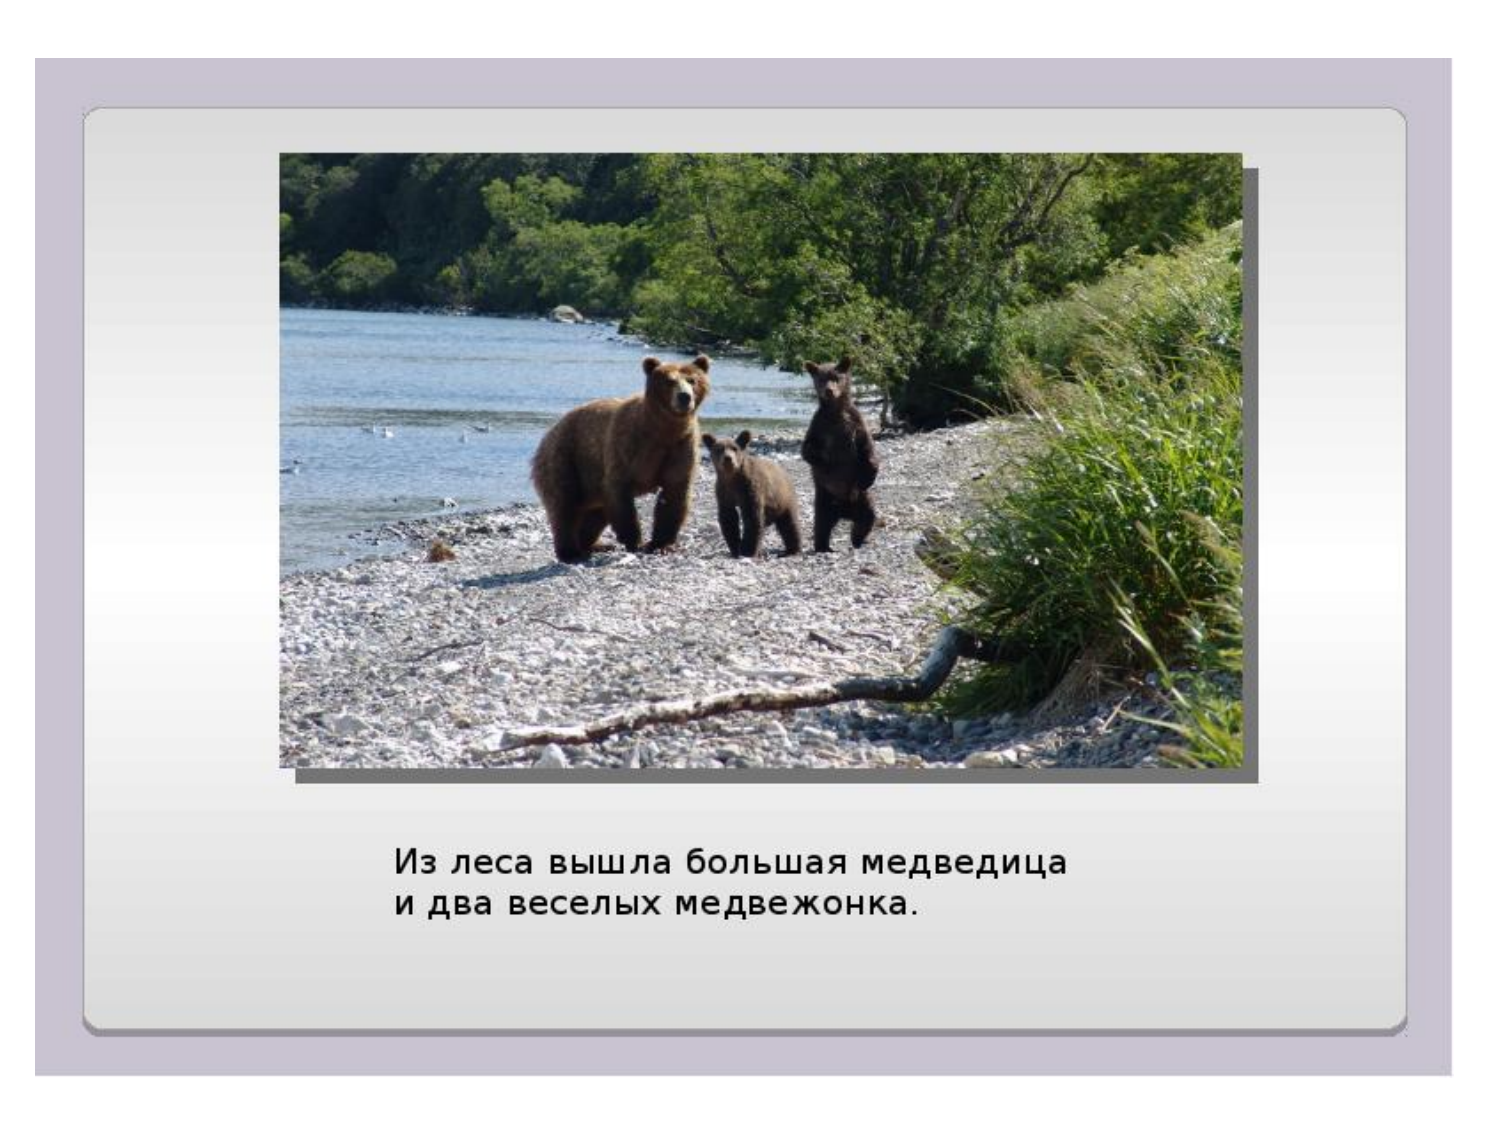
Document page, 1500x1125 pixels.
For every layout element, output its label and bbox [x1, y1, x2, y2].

picture [34, 58, 1454, 1079]
